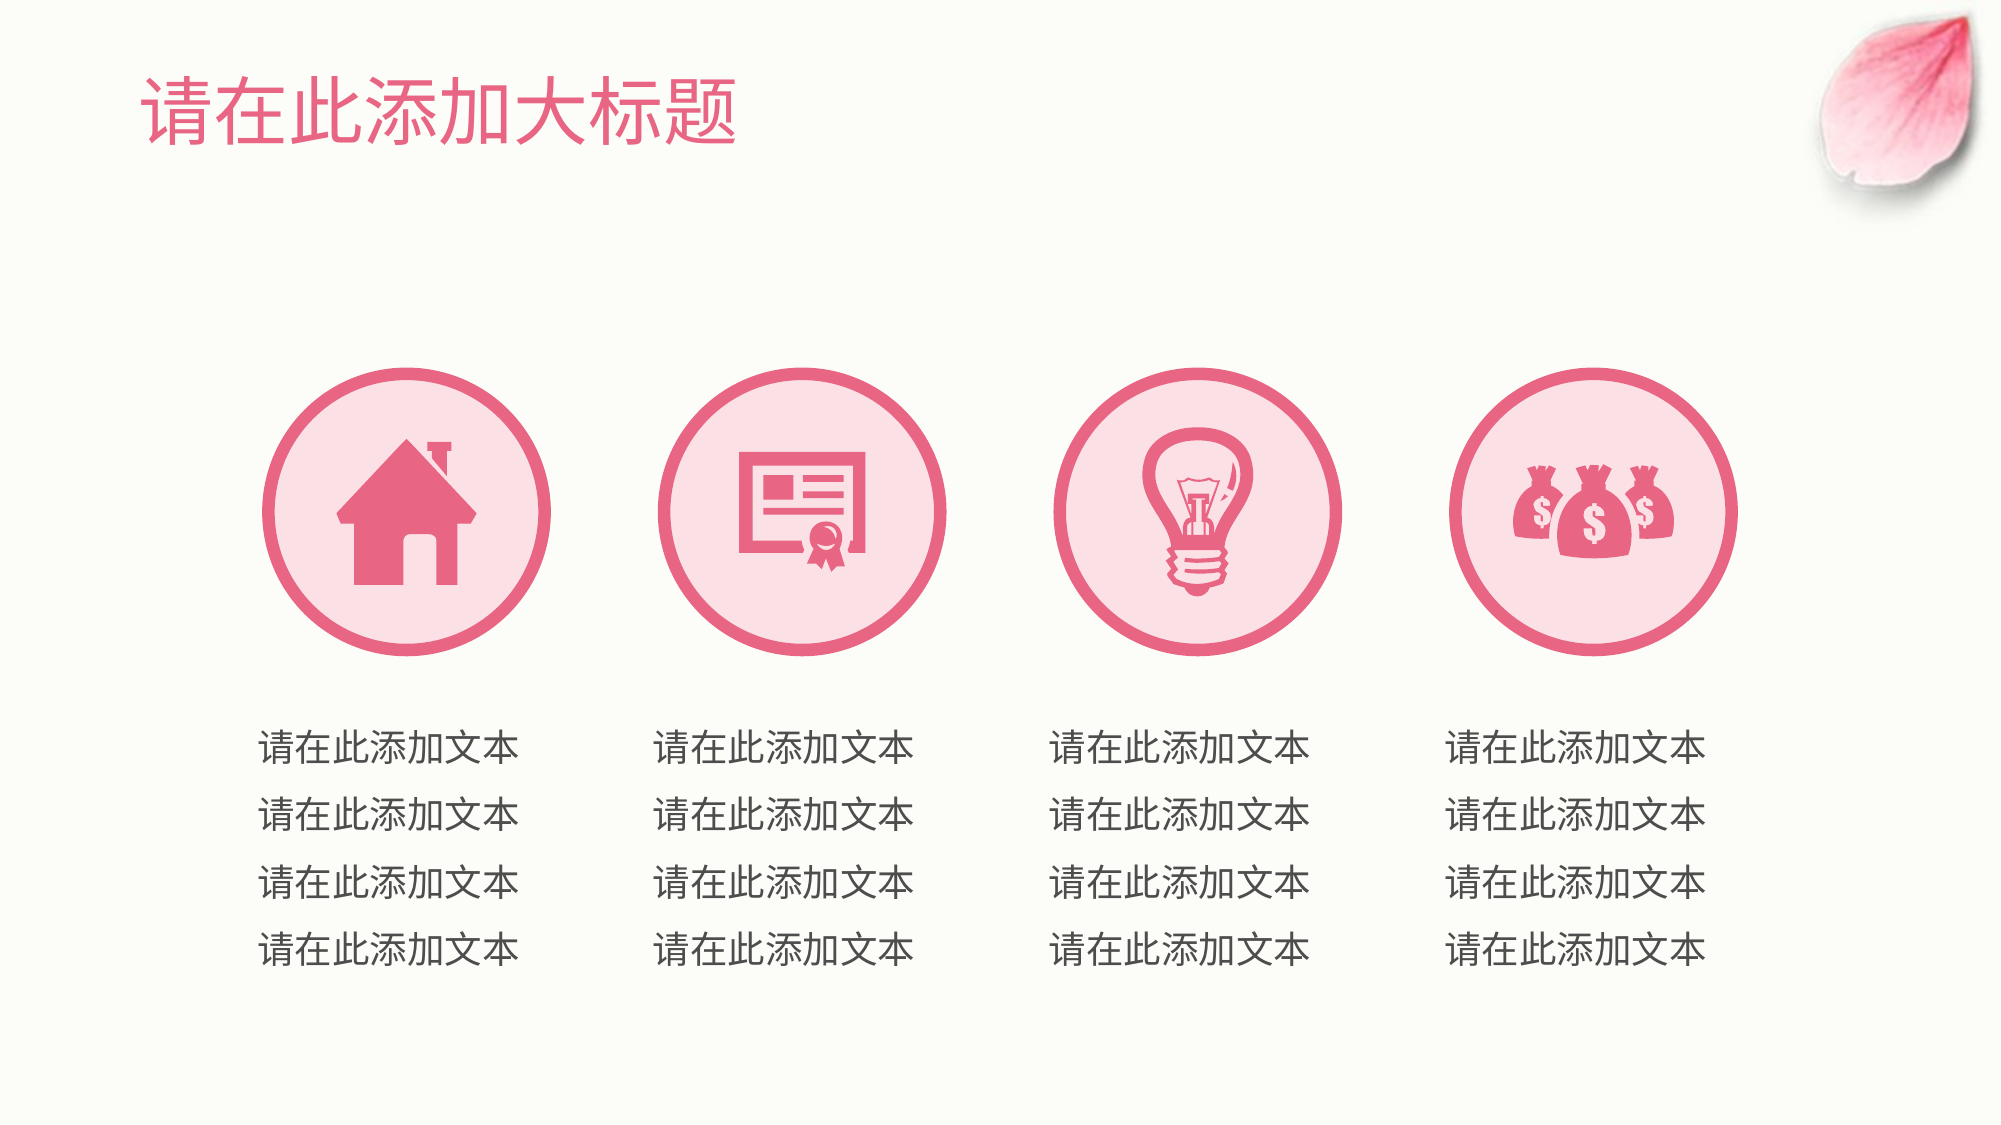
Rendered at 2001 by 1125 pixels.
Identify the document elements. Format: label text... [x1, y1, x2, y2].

title 请在此添加大标题 [123, 45, 1552, 185]
text_box [267, 372, 546, 652]
text_box [1557, 464, 1632, 559]
text_box 请在此添加文本请在此添加文本请在此添加文本请在此添加文本 [1033, 693, 1362, 979]
text_box [806, 521, 845, 572]
text_box [1454, 372, 1733, 652]
text_box [739, 451, 866, 553]
text_box [1142, 427, 1254, 597]
text_box 请在此添加文本请在此添加文本请在此添加文本请在此添加文本 [1429, 693, 1758, 979]
text_box [663, 372, 942, 652]
text_box 请在此添加文本请在此添加文本请在此添加文本请在此添加文本 [242, 693, 571, 979]
text_box [1624, 465, 1674, 539]
text_box [1058, 372, 1337, 652]
text_box [1513, 465, 1564, 539]
picture [0, 0, 2000, 1124]
text_box [336, 438, 477, 585]
text_box 请在此添加文本请在此添加文本请在此添加文本请在此添加文本 [638, 693, 966, 979]
